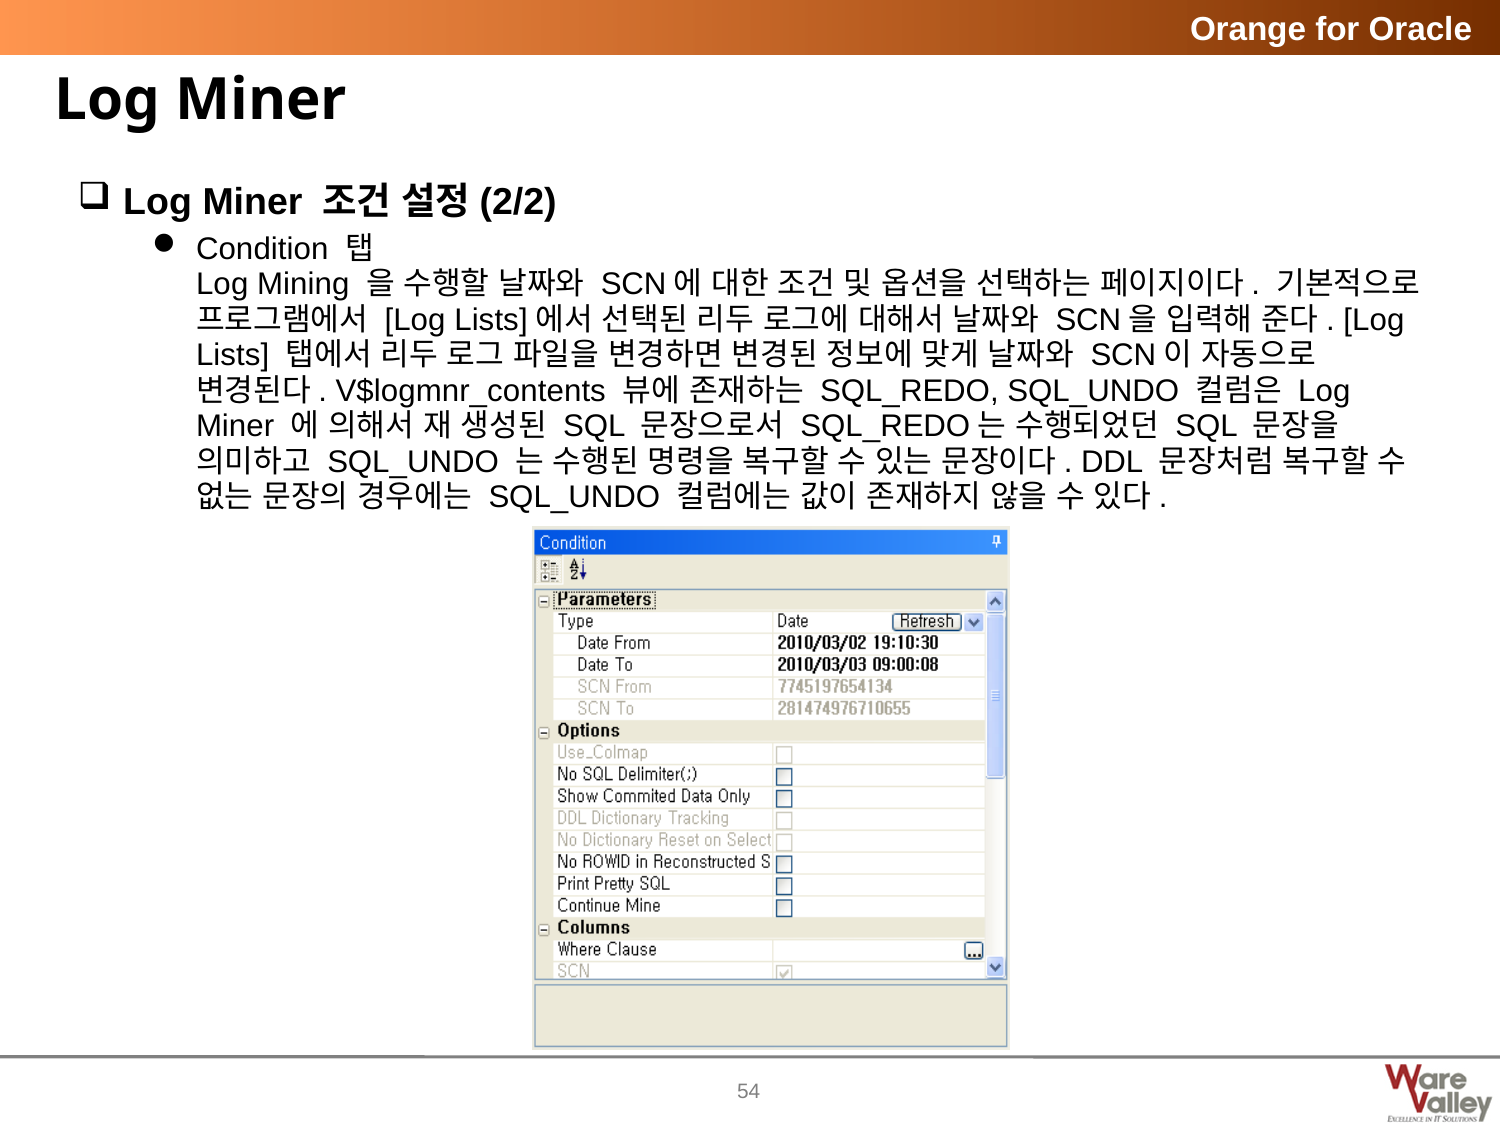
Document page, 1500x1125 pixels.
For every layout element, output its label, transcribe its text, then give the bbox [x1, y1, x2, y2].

title Log Miner [39, 54, 1461, 150]
picture [1376, 1060, 1500, 1125]
list Log Miner 조건 설정(2/2) Condition 탭 Log Mining 을 수행할 날짜와 SCN에 대한 조건 및 옵션을 선택하는 페이지이다. 기본적으로 프로그램에서 [Log Lists]에서 선택된 리두 로그에 대해서 날짜와 SCN을 입력해 준다. [Log Lists] 탭에서 리두 로그 파일을 변경하면 변경된 정보에 맞게 날짜와 SCN이 자동으로 변경된다. V$logmnr_contents 뷰에 존재하는 SQL_REDO, SQL_UNDO 컬럼은 Log Miner 에 의해서 재 생성된 SQL 문장으로서 SQL_REDO는 수행되었던 SQL 문장을 의미하고 SQL_UNDO 는 수행된 명령을 복구할 수 있는 문장이다. DDL 문장처럼 복구할 수 없는 문장의 경우에는 SQL_UNDO 컬럼에는 값이 존재하지 않을 수 있다. [62, 172, 1453, 1000]
picture [531, 525, 1010, 1050]
